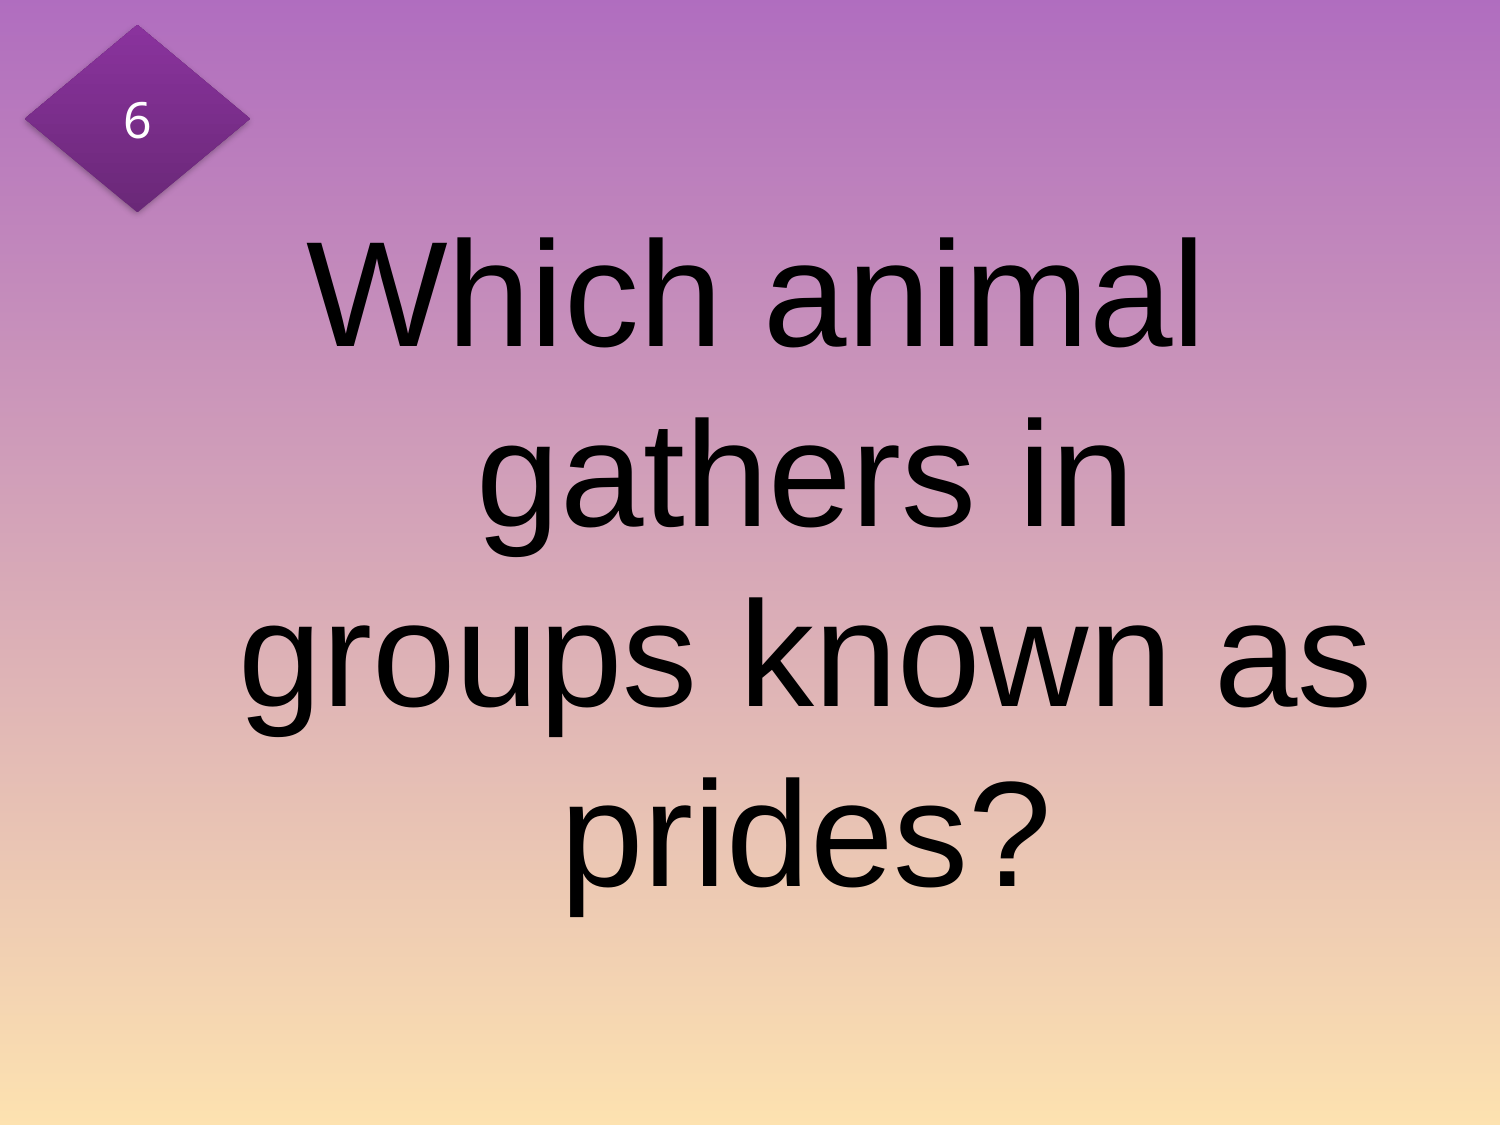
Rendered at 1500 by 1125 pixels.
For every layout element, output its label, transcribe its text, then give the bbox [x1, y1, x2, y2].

title Which animal gathers in groups known as prides? [112, 187, 1401, 926]
text_box 6 [24, 24, 250, 213]
